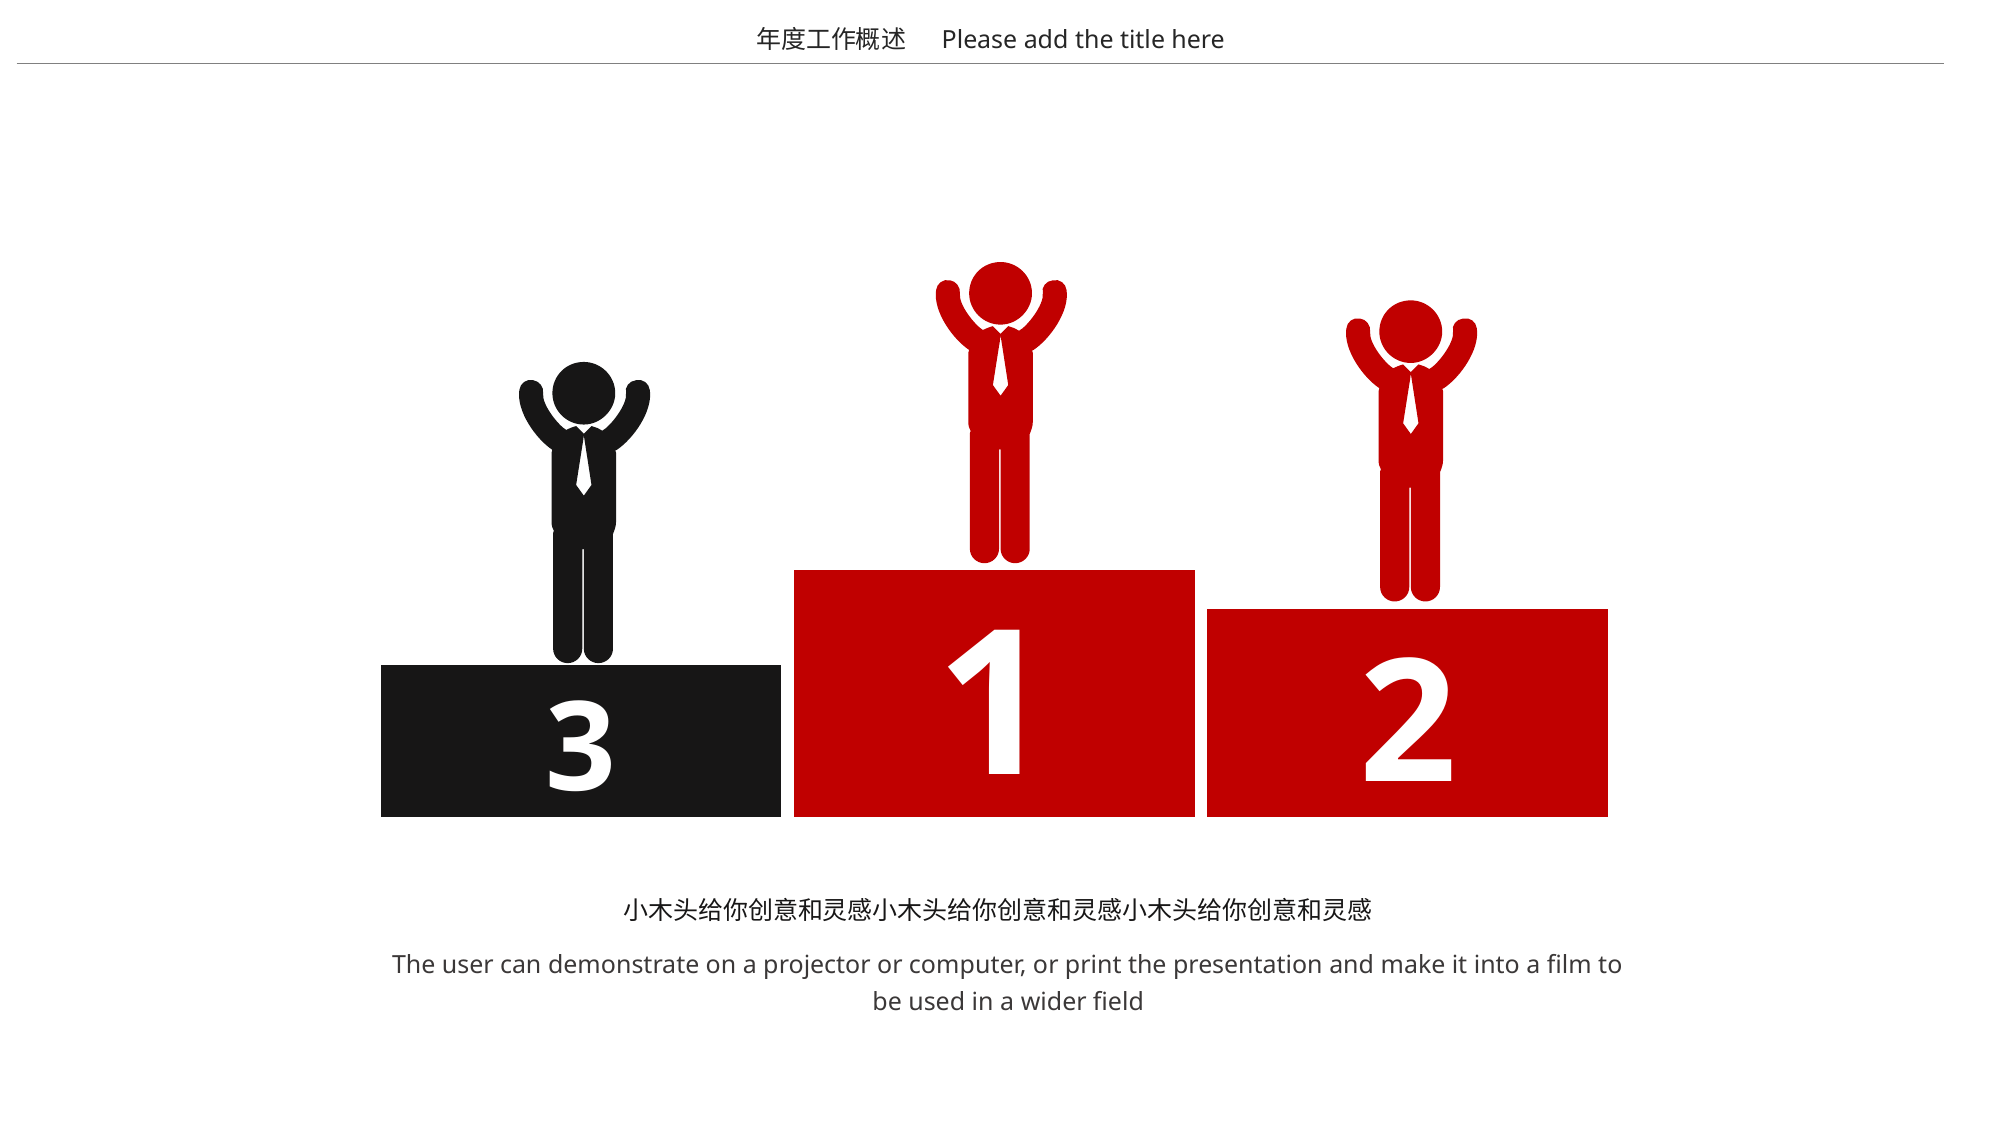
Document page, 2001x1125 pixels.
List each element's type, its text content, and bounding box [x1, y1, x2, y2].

text_box The user can demonstrate on a projector or computer, or print the presentation and make it into a film to be used in a wider field [374, 933, 1643, 1023]
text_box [1201, 300, 1615, 824]
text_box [16, 16, 1944, 64]
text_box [787, 262, 1202, 824]
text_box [374, 361, 787, 824]
text_box 小木头给你创意和灵感小木头给你创意和灵感小木头给你创意和灵感 [608, 881, 1450, 973]
